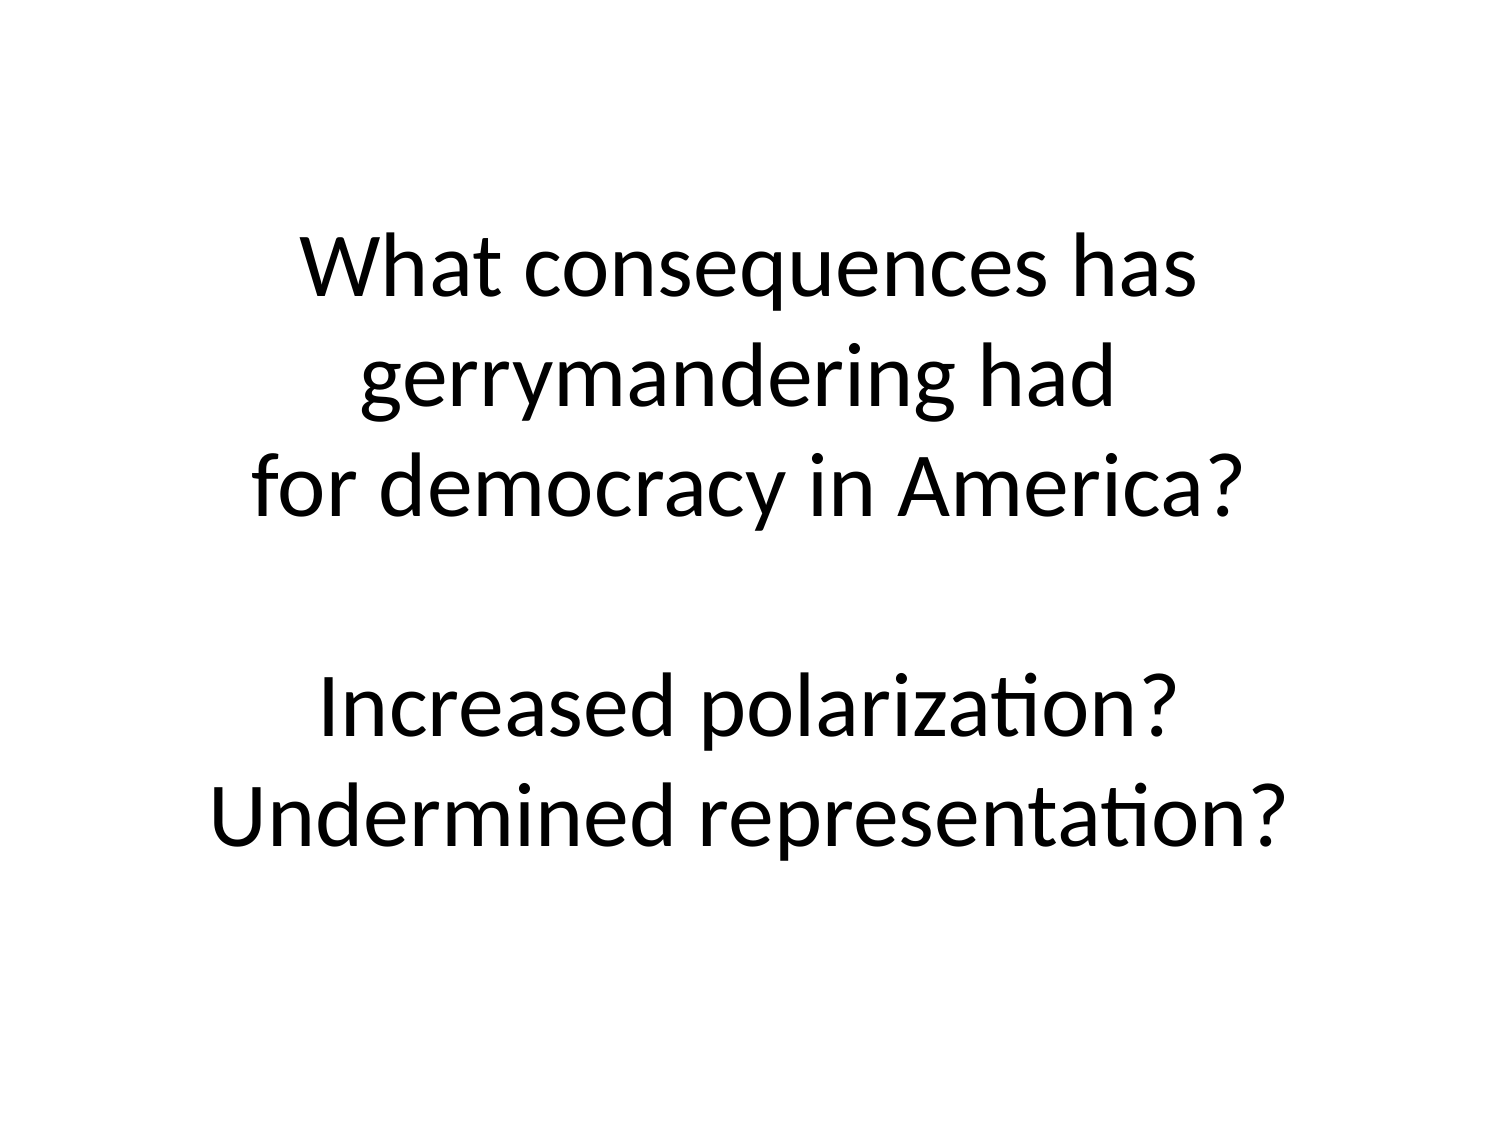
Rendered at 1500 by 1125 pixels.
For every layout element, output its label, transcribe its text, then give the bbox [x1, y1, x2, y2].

title What consequences has gerrymandering had for democracy in America? Increased polarization? Undermined representation? [74, 44, 1426, 1026]
